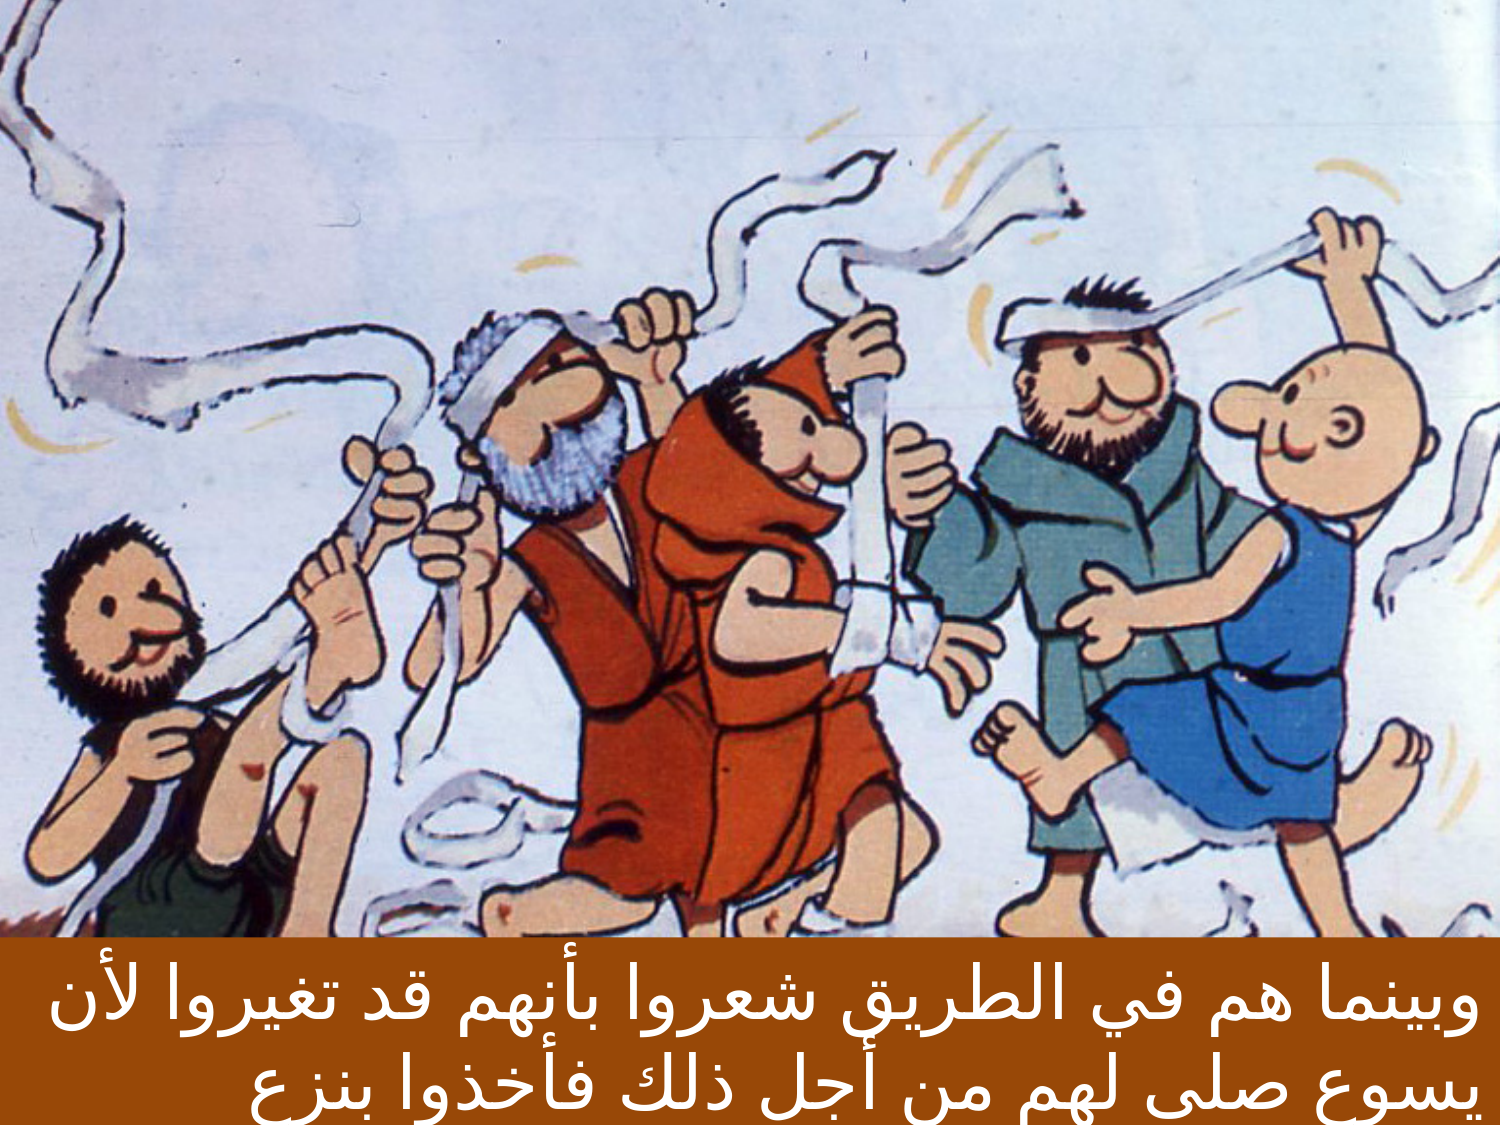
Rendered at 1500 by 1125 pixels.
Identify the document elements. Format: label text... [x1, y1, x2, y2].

text_box وبينما هم في الطريق شعروا بأنهم قد تغيروا لأن يسوع صلى لهم من أجل ذلك فأخذوا بنزع ضماداتهم ... [0, 946, 1500, 1125]
picture [0, 0, 1500, 938]
